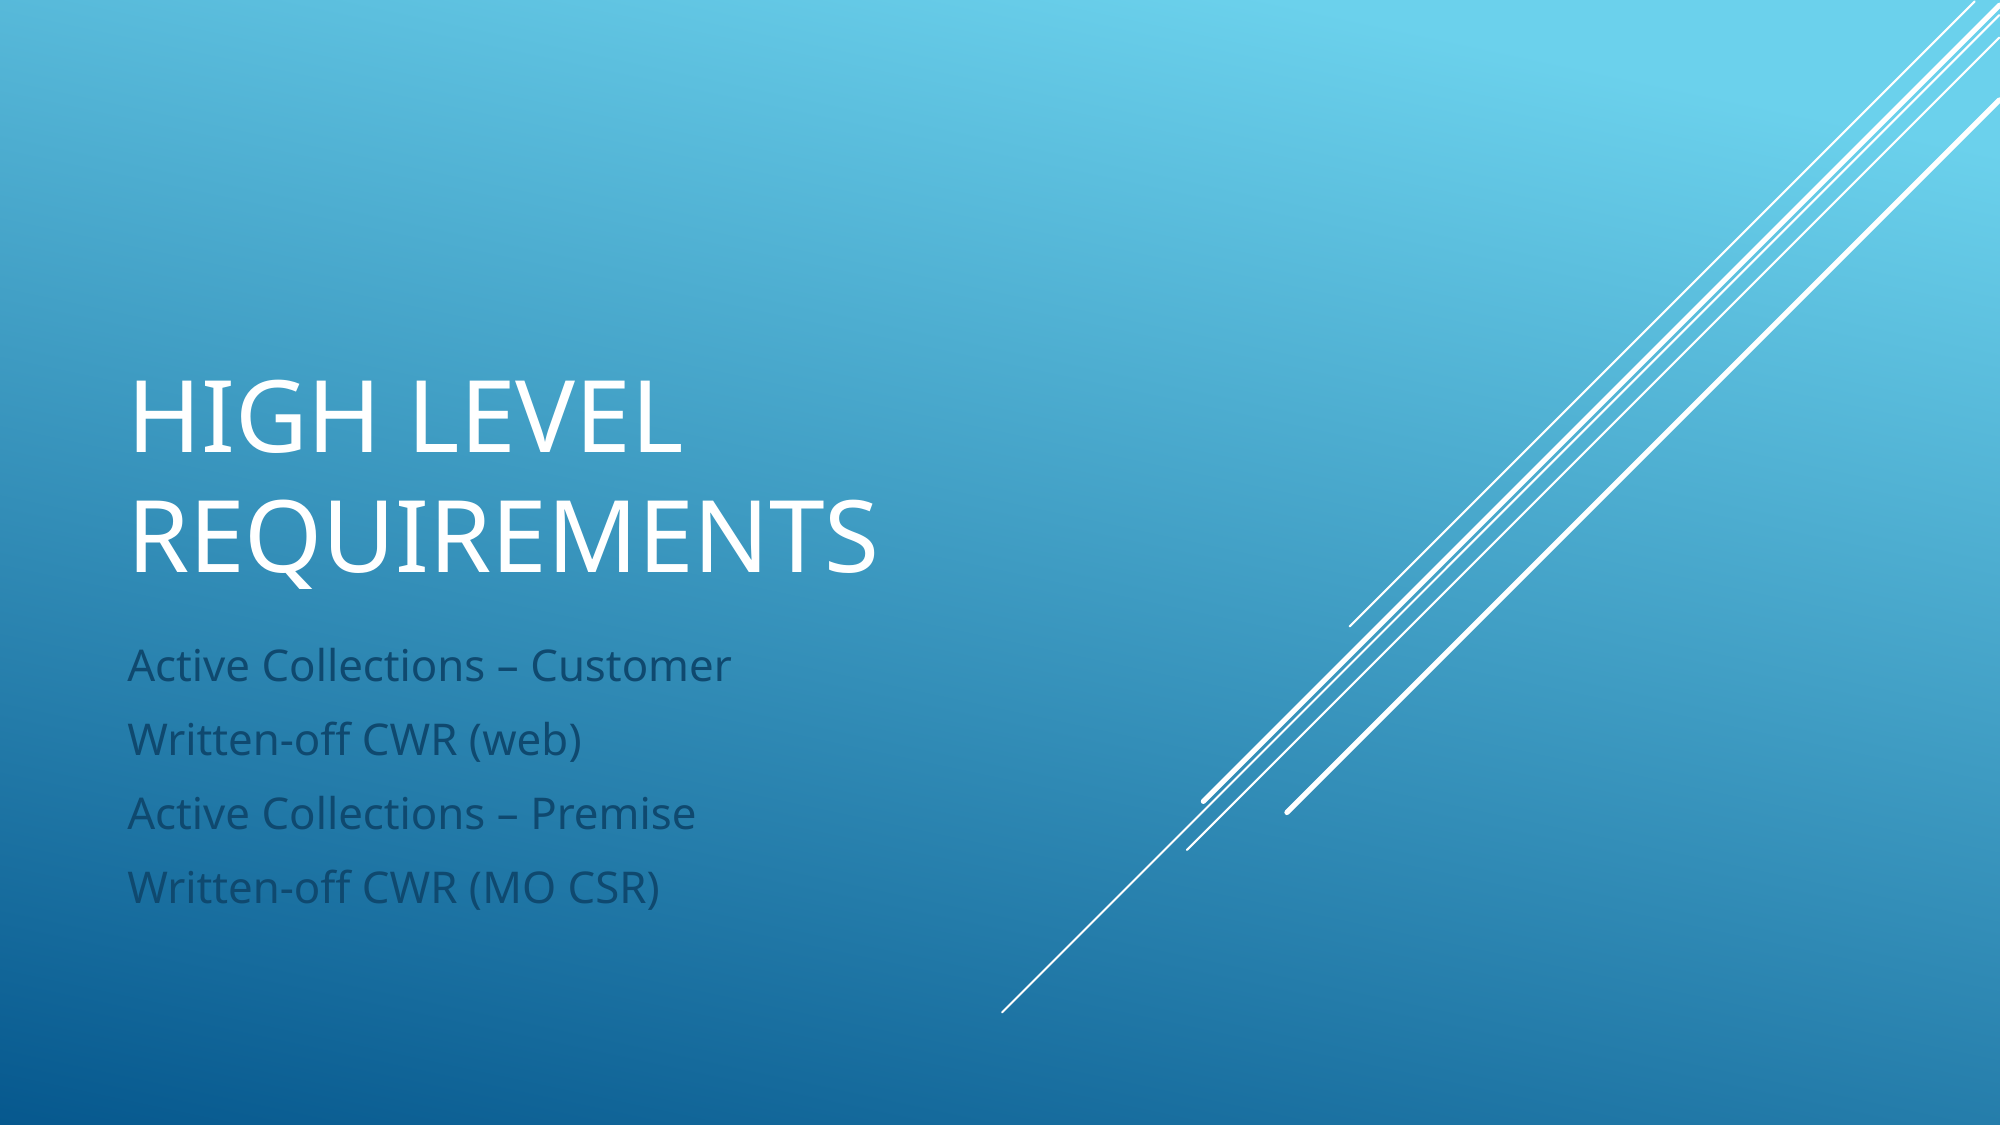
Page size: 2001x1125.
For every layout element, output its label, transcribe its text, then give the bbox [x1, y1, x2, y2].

subtitle Active Collections – Customer Written-off CWR (web) Active Collections – Premise Written-off CWR (MO CSR) [112, 630, 1163, 950]
title High level requirements [112, 112, 1425, 600]
